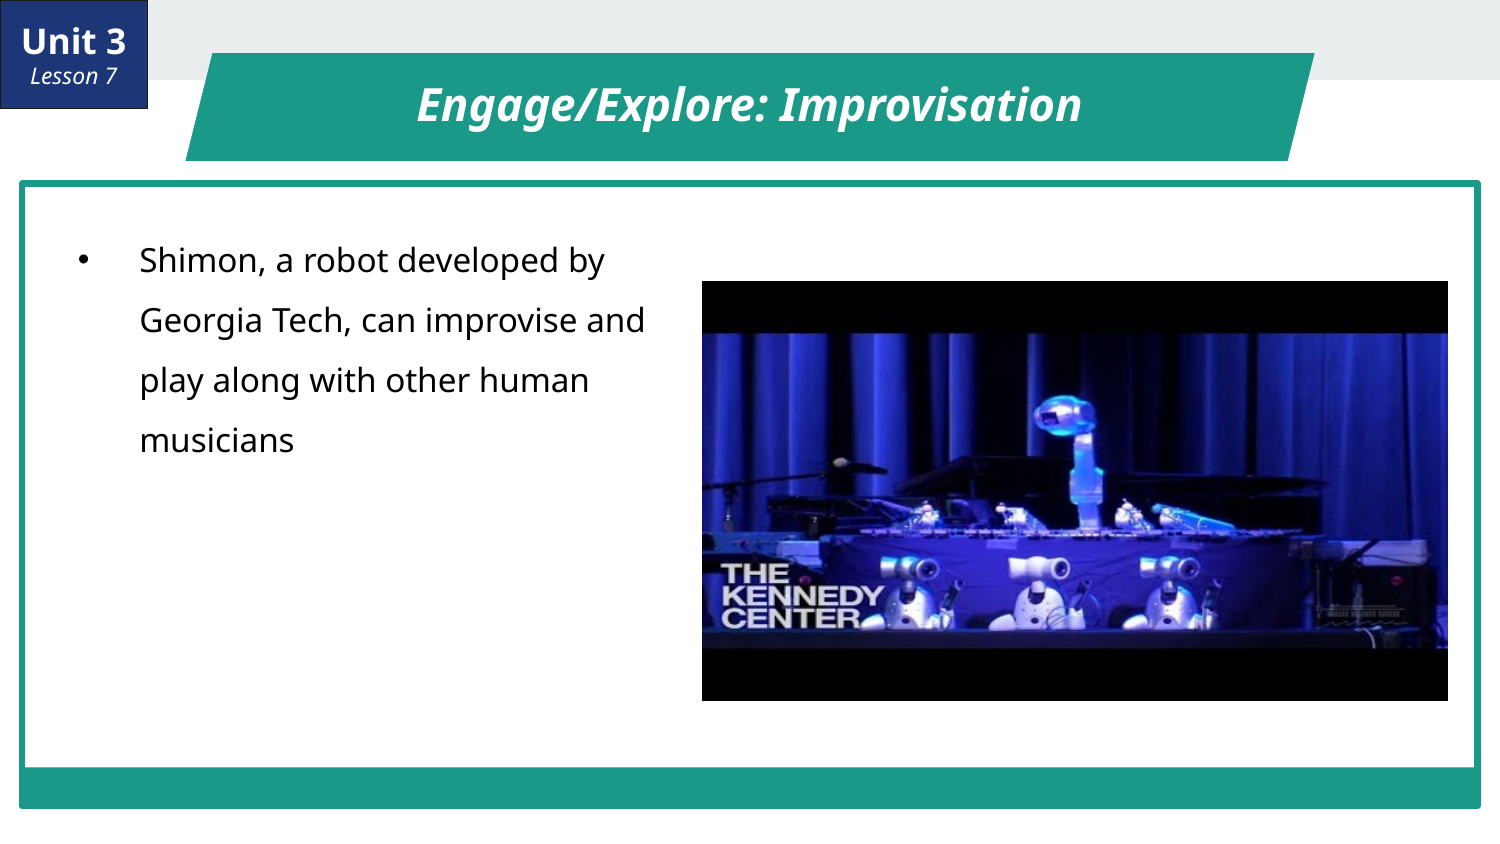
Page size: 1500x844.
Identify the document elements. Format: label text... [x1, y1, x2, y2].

text_box [185, 53, 1315, 161]
title Engage/Explore: Improvisation [221, 60, 1279, 155]
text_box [701, 280, 1449, 702]
text_box Unit 3 Lesson 7 [0, 0, 148, 109]
picture [25, 186, 1475, 804]
